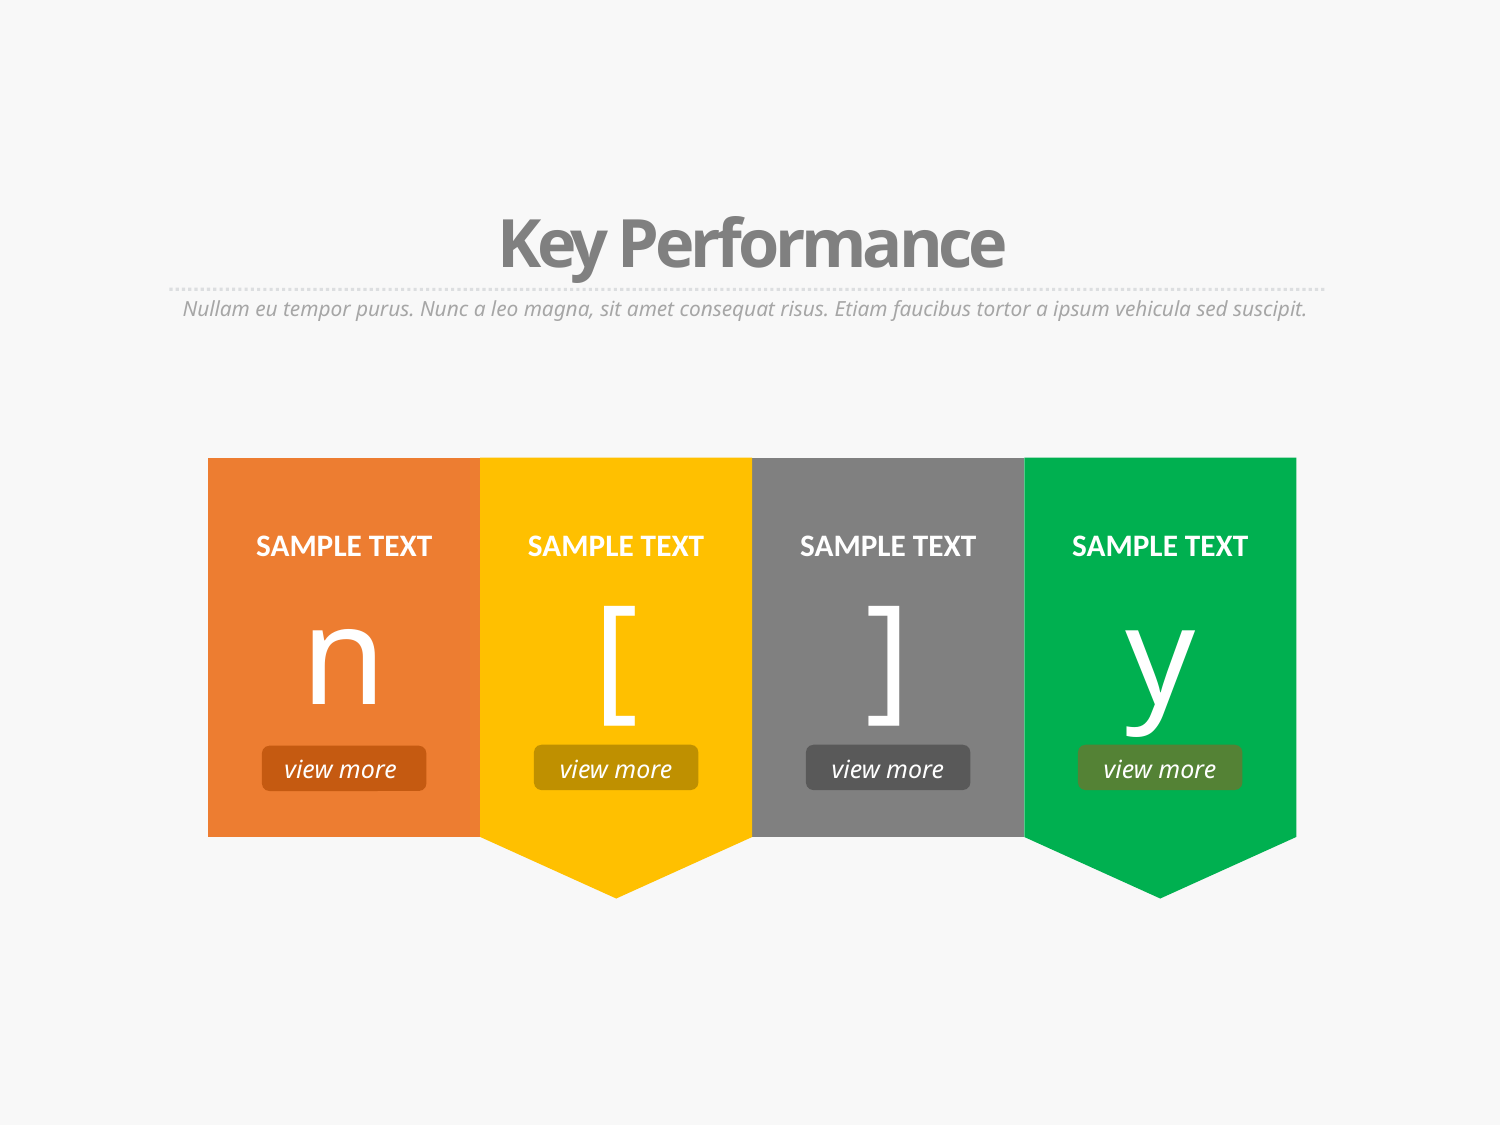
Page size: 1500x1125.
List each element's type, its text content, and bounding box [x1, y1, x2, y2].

text_box Key Performance [489, 196, 1016, 285]
text_box view more [273, 747, 409, 789]
text_box SAMPLE TEXT [234, 519, 455, 569]
text_box [479, 456, 754, 900]
text_box view more [1092, 747, 1228, 789]
text_box SAMPLE TEXT [506, 519, 727, 569]
text_box [ [522, 569, 710, 738]
text_box [804, 743, 972, 792]
text_box n [250, 569, 438, 738]
text_box [260, 744, 428, 793]
text_box ] [795, 569, 982, 738]
text_box [1023, 456, 1298, 900]
text_box SAMPLE TEXT [778, 519, 999, 569]
text_box y [1067, 569, 1254, 738]
text_box view more [548, 747, 684, 789]
text_box [754, 457, 1023, 838]
text_box SAMPLE TEXT [1050, 519, 1271, 569]
text_box [532, 743, 700, 792]
text_box Nullam eu tempor purus. Nunc a leo magna, sit amet consequat risus. Etiam faucibus tortor a ipsum vehicula sed suscipit. [88, 292, 1408, 325]
text_box view more [820, 747, 956, 789]
text_box [1076, 743, 1244, 792]
text_box [207, 457, 479, 838]
